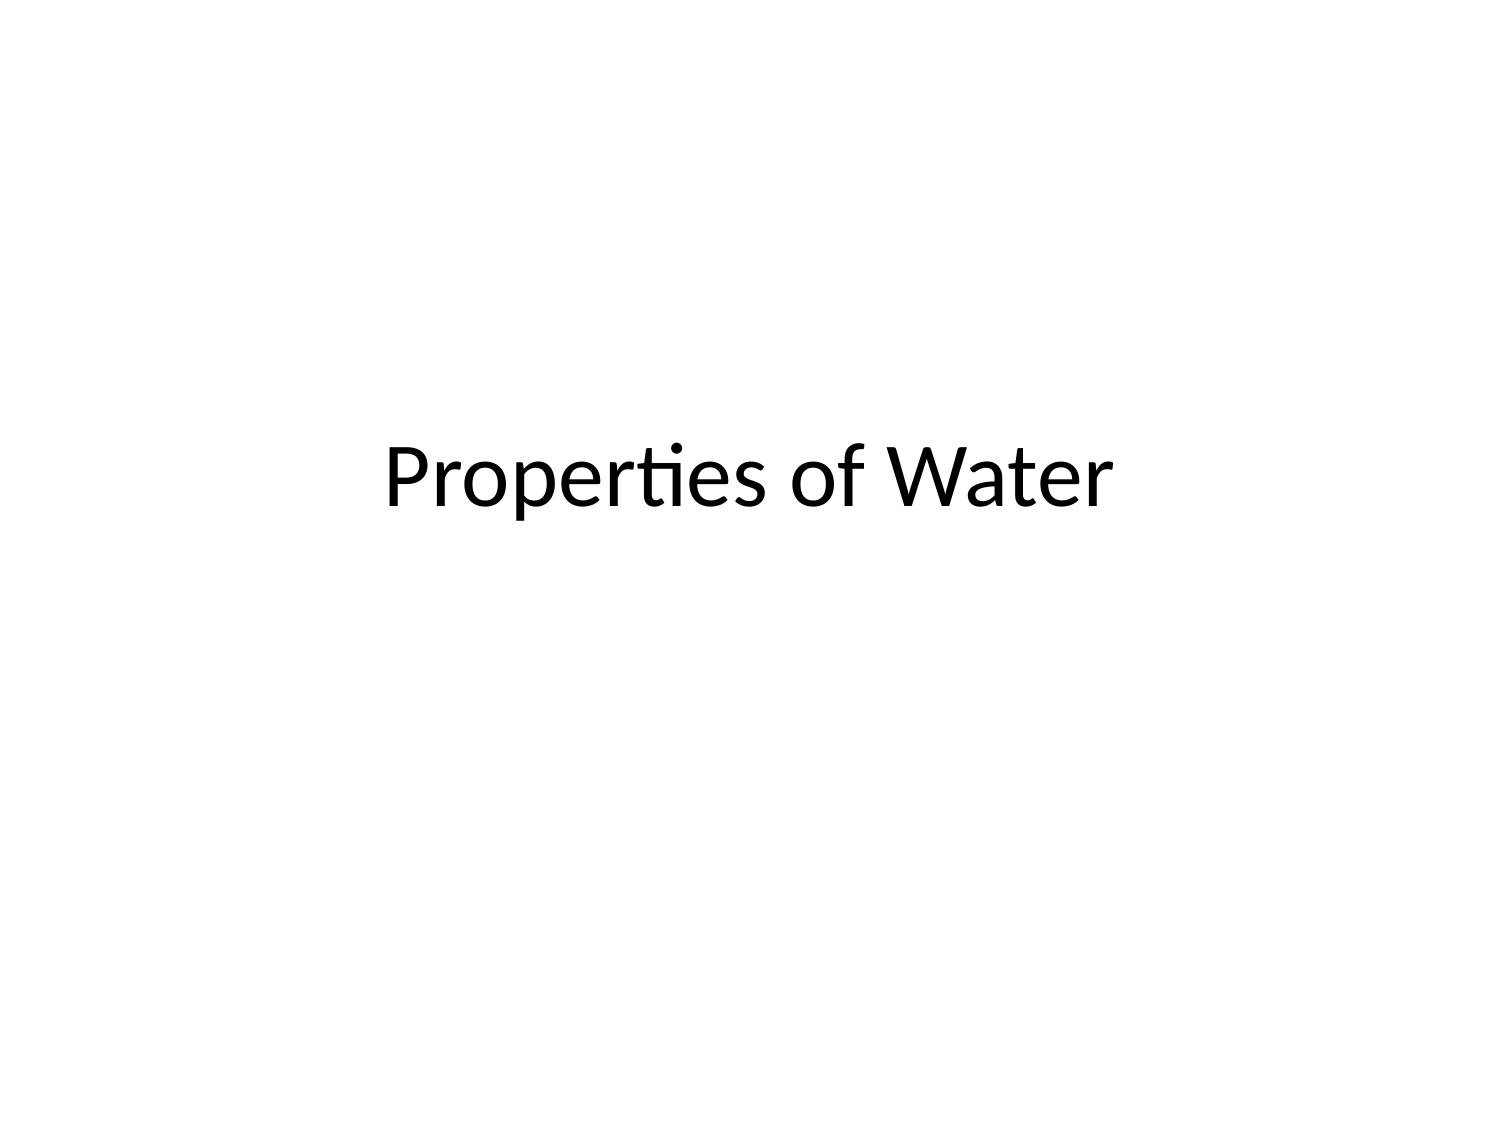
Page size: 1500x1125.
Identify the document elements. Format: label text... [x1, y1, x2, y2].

title Properties of Water [112, 349, 1388, 591]
